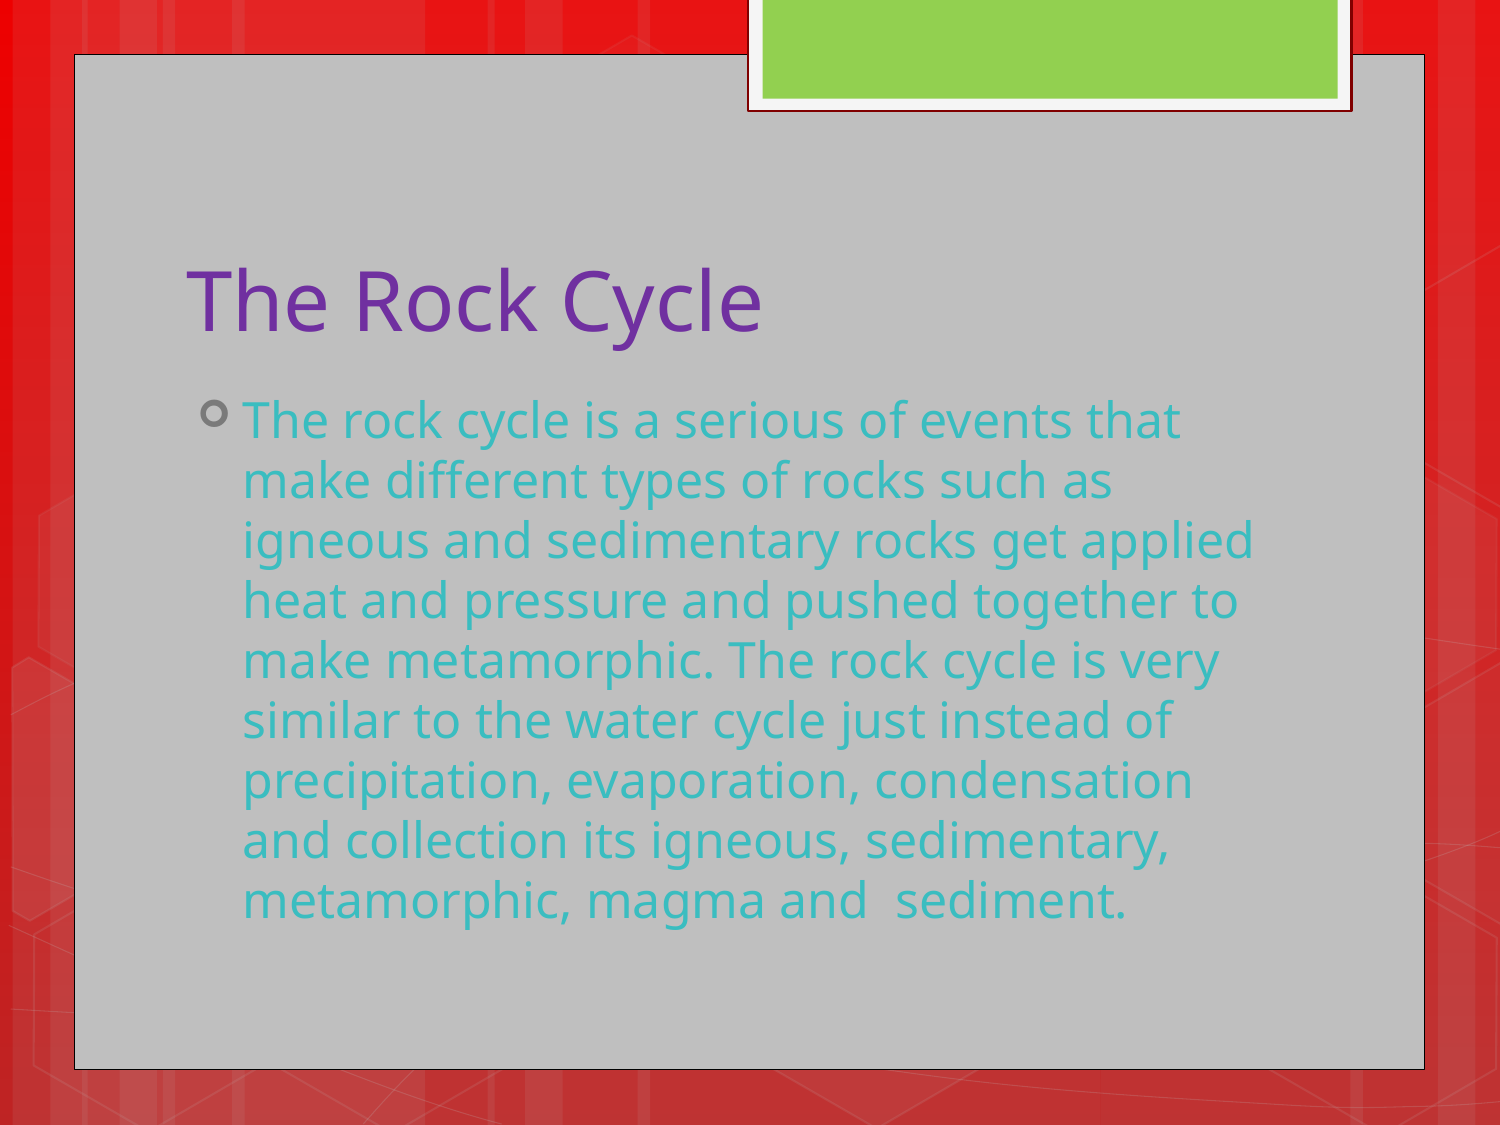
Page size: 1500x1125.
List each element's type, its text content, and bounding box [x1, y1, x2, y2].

title The Rock Cycle [171, 168, 1324, 357]
list The rock cycle is a serious of events that make different types of rocks such as igneous and sedimentary rocks get applied heat and pressure and pushed together to make metamorphic. The rock cycle is very similar to the water cycle just instead of precipitation, evaporation, condensation and collection its igneous, sedimentary, metamorphic, magma and sediment. [171, 381, 1283, 957]
